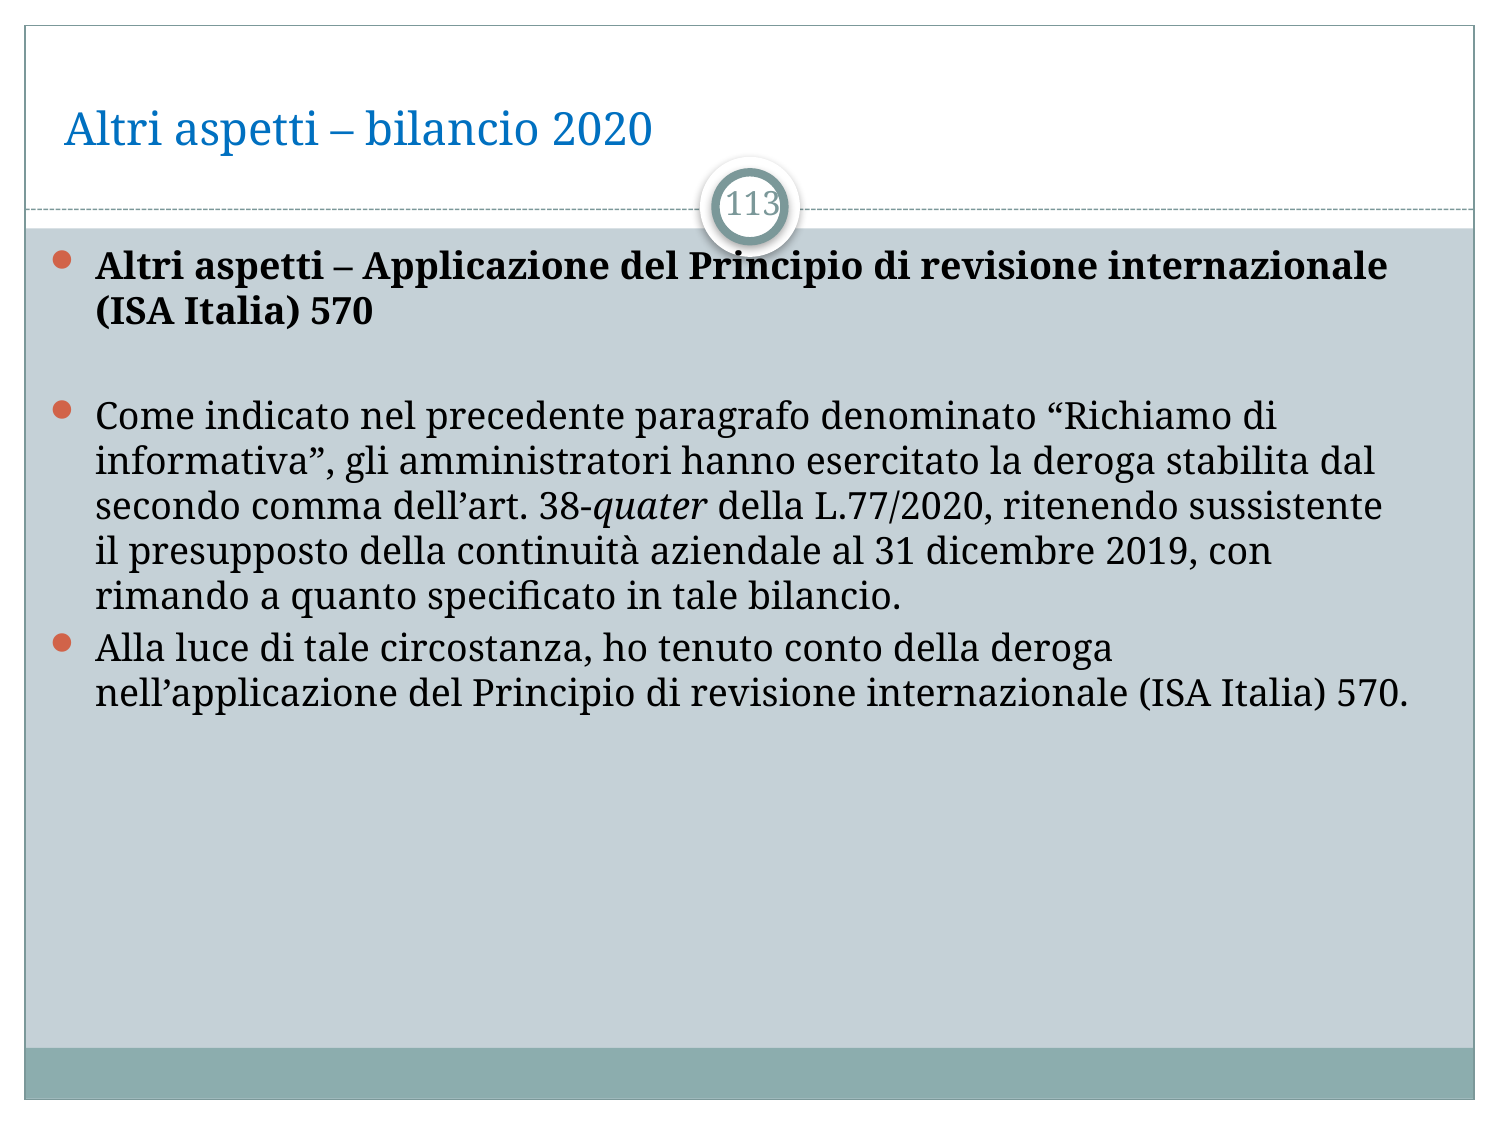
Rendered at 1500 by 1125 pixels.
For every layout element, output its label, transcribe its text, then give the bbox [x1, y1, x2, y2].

list Altri aspetti – Applicazione del Principio di revisione internazionale (ISA Italia) 570 Come indicato nel precedente paragrafo denominato “Richiamo di informativa”, gli amministratori hanno esercitato la deroga stabilita dal secondo comma dell’art. 38-quater della L.77/2020, ritenendo sussistente il presupposto della continuità aziendale al 31 dicembre 2019, con rimando a quanto specificato in tale bilancio. Alla luce di tale circostanza, ho tenuto conto della deroga nell’applicazione del Principio di revisione internazionale (ISA Italia) 570. [35, 234, 1431, 985]
title Altri aspetti – bilancio 2020 [49, 37, 1450, 162]
slide_number 113 [715, 168, 791, 241]
